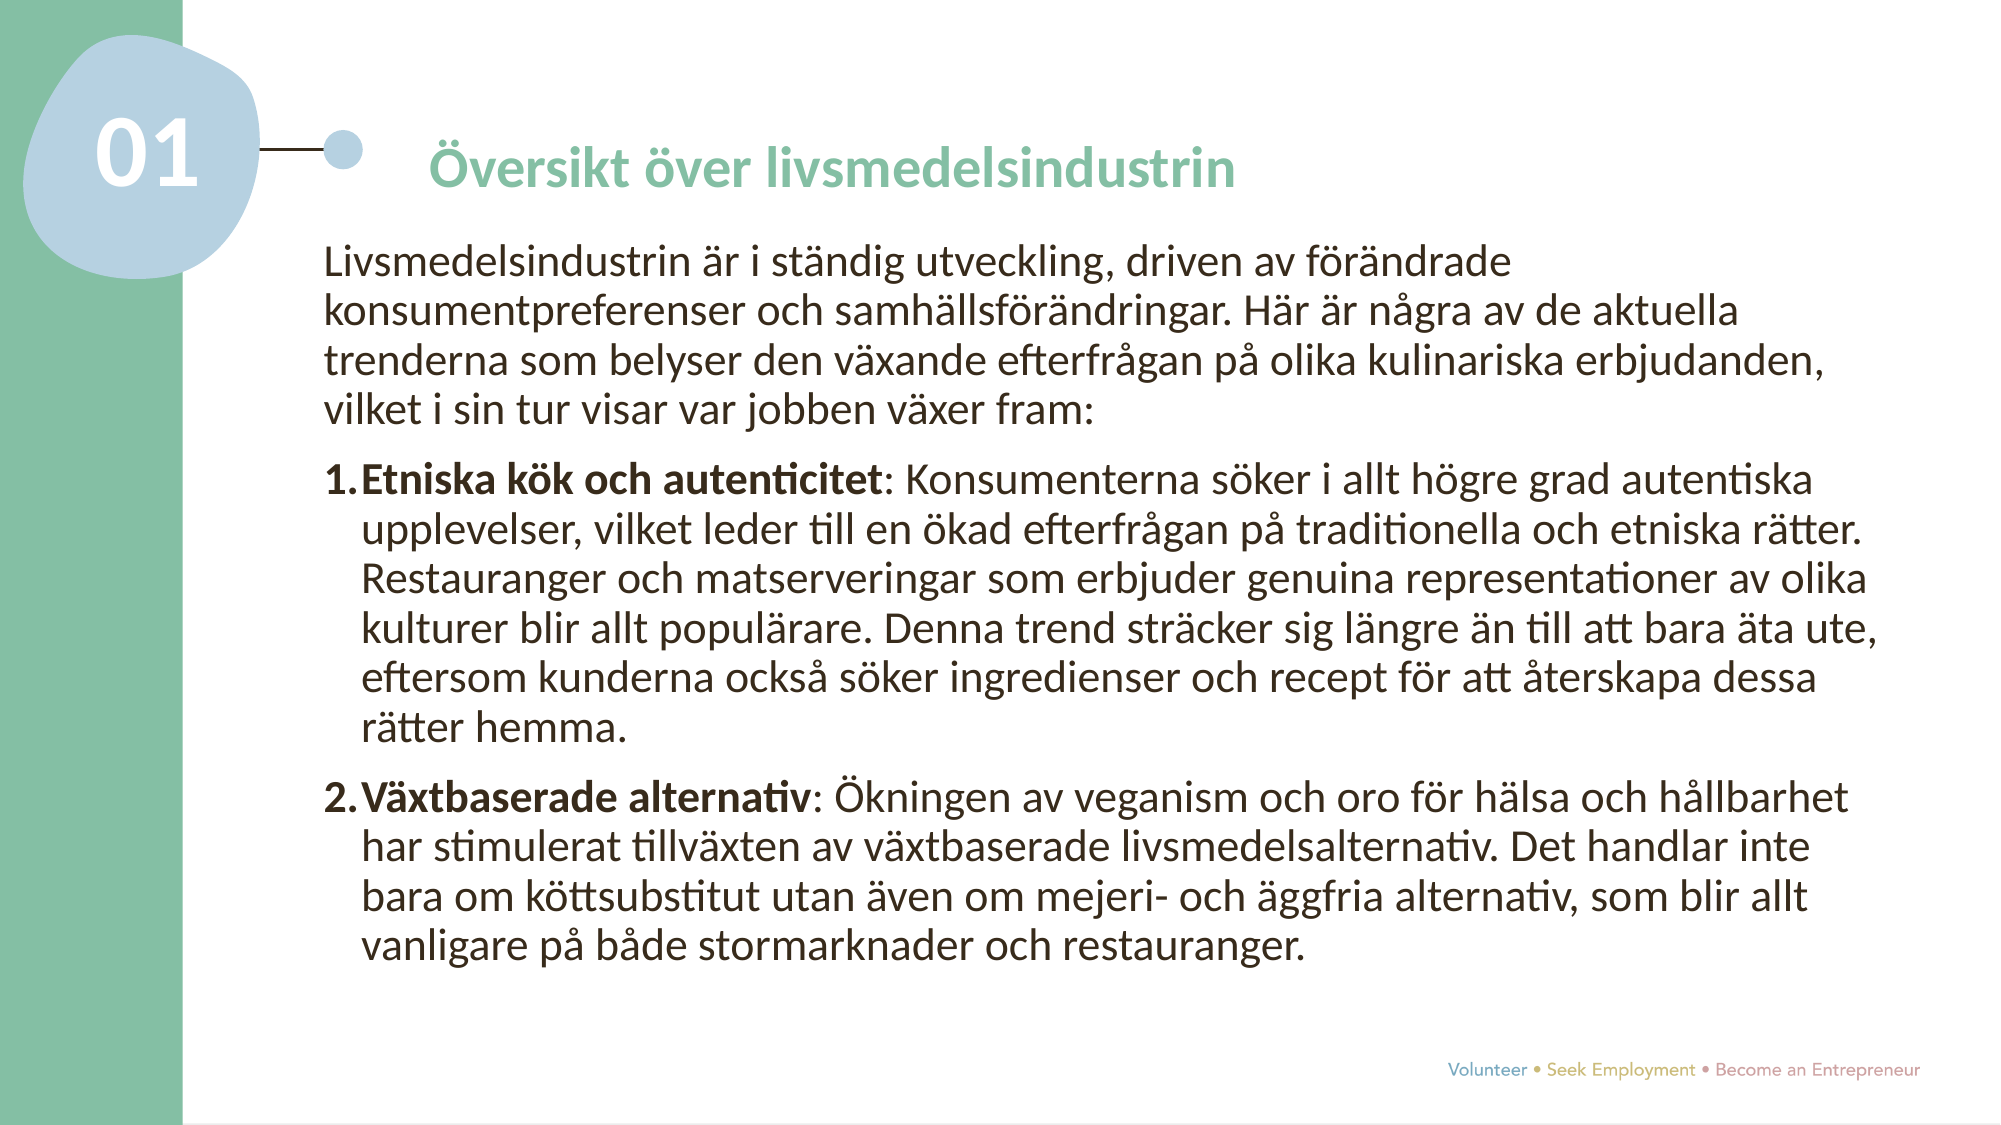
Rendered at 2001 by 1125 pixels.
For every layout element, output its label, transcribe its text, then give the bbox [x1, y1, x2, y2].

text_box 01 [21, 88, 275, 230]
text_box Livsmedelsindustrin är i ständig utveckling, driven av förändrade konsumentpreferenser och samhällsförändringar. Här är några av de aktuella trenderna som belyser den växande efterfrågan på olika kulinariska erbjudanden, vilket i sin tur visar var jobben växer fram: Etniska kök och autenticitet: Konsumenterna söker i allt högre grad autentiska upplevelser, vilket leder till en ökad efterfrågan på traditionella och etniska rätter. Restauranger och matserveringar som erbjuder genuina representationer av olika kulturer blir allt populärare. Denna trend sträcker sig längre än till att bara äta ute, eftersom kunderna också söker ingredienser och recept för att återskapa dessa rätter hemma. Växtbaserade alternativ: Ökningen av veganism och oro för hälsa och hållbarhet har stimulerat tillväxten av växtbaserade livsmedelsalternativ. Det handlar inte bara om köttsubstitut utan även om mejeri- och äggfria alternativ, som blir allt vanligare på både stormarknader och restauranger. [308, 229, 1907, 434]
text_box [34, 230, 234, 280]
text_box [0, 0, 184, 1125]
text_box [55, 35, 249, 88]
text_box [110, 129, 363, 170]
text_box Översikt över livsmedelsindustrin [414, 108, 1675, 215]
picture [1418, 1046, 1971, 1103]
